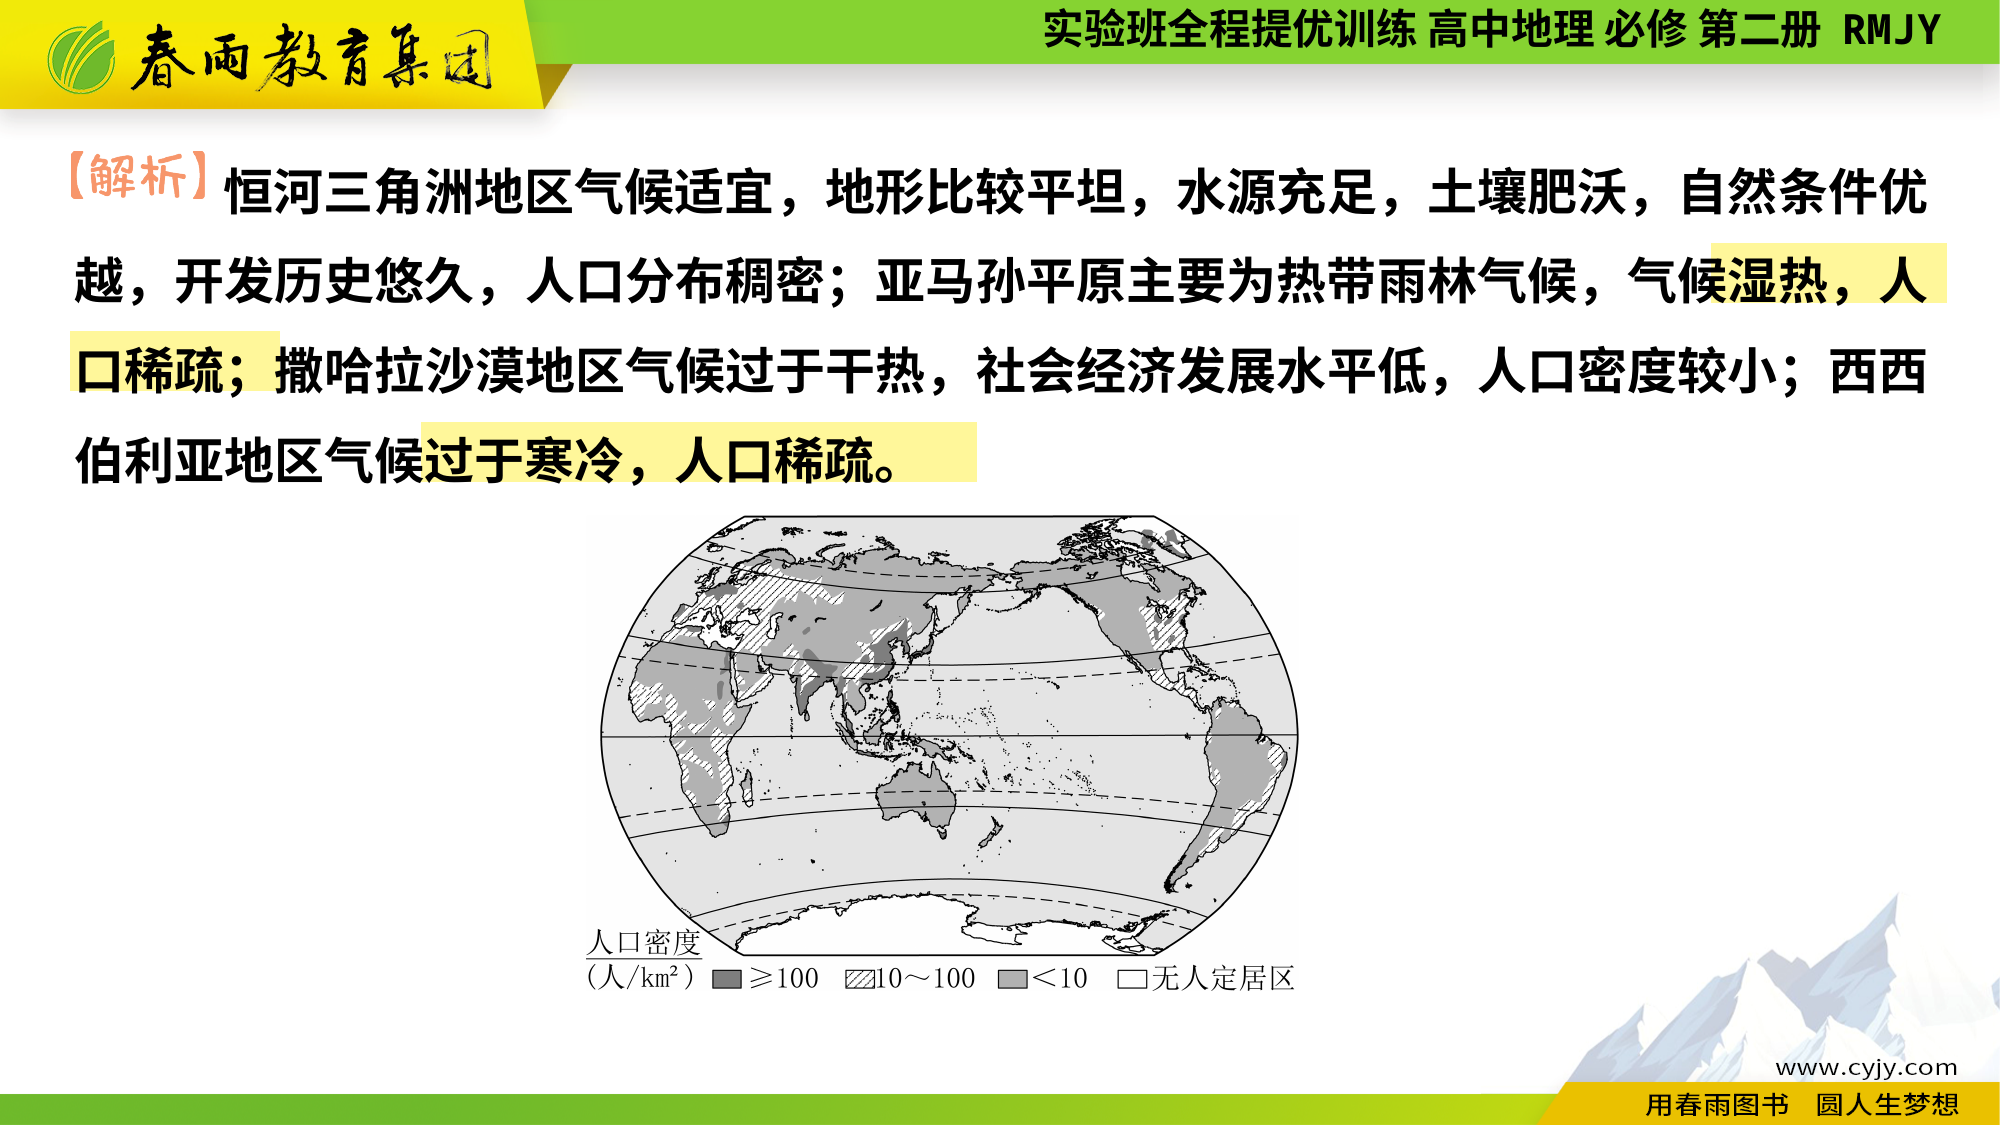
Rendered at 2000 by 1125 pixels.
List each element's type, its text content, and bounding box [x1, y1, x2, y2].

list 恒河三角洲地区气候适宜，地形比较平坦，水源充足，土壤肥沃，自然条件优越，开发历史悠久，人口分布稠密；亚马孙平原主要为热带雨林气候，气候湿热，人口稀疏；撒哈拉沙漠地区气候过于干热，社会经济发展水平低，人口密度较小；西西伯利亚地区气候过于寒冷，人口稀疏。 [59, 122, 1944, 502]
picture [0, 0, 2000, 1125]
